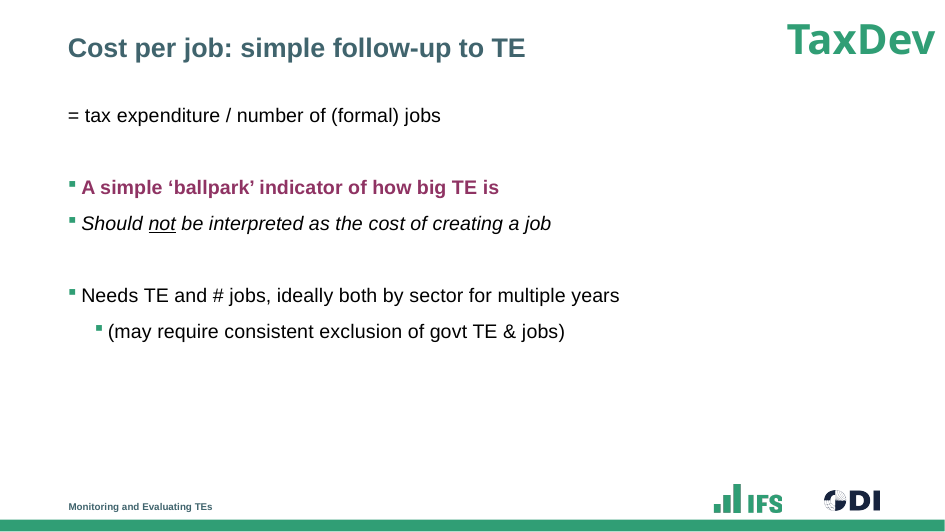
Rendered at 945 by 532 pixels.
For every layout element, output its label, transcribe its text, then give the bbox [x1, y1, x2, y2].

footer Monitoring and Evaluating TEs [53, 492, 373, 521]
list = tax expenditure / number of (formal) jobs A simple ‘ballpark’ indicator of how big TE is Should not be interpreted as the cost of creating a job Needs TE and # jobs, ideally both by sector for multiple years (may require consistent exclusion of govt TE & jobs) [52, 95, 880, 479]
picture [824, 490, 880, 511]
title Cost per job: simple follow-up to TE [52, 26, 760, 71]
